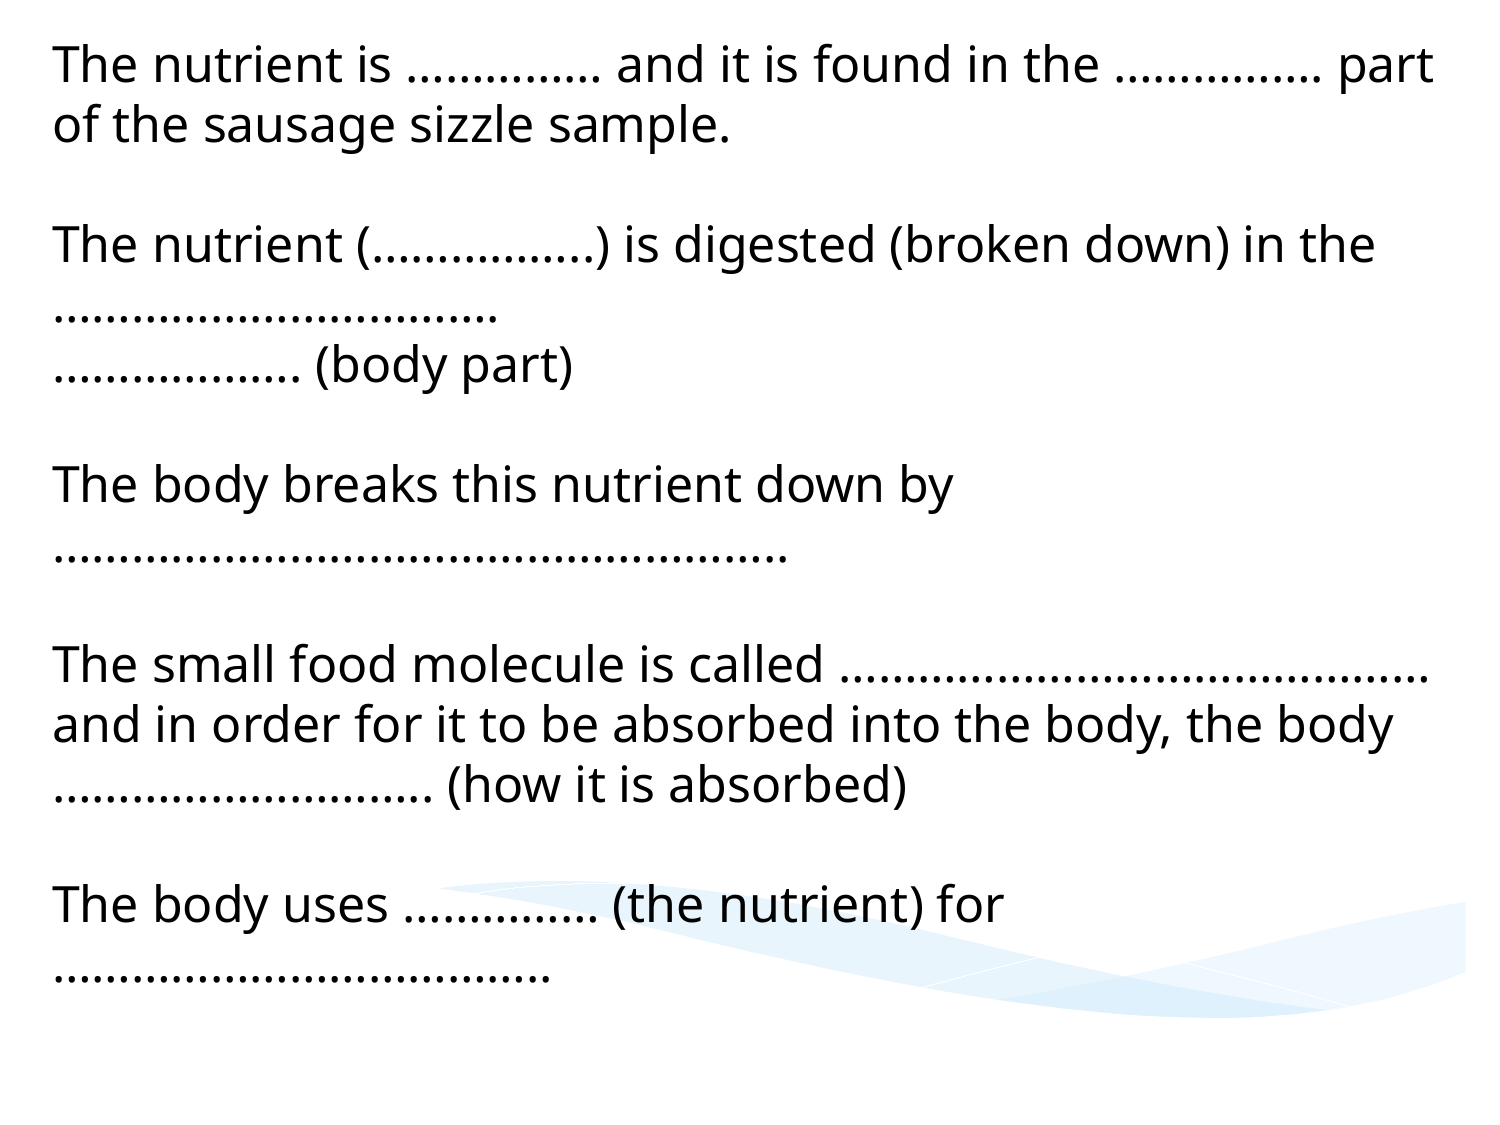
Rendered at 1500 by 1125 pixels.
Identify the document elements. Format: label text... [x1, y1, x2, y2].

text_box The nutrient is …………… and it is found in the ……………. part of the sausage sizzle sample. The nutrient (……………..) is digested (broken down) in the ……………………………. ………………. (body part) The body breaks this nutrient down by ……………………………………………….. The small food molecule is called ……………………………………… and in order for it to be absorbed into the body, the body ……………………….. (how it is absorbed) The body uses …………… (the nutrient) for ……………………………….. [37, 24, 1463, 1000]
